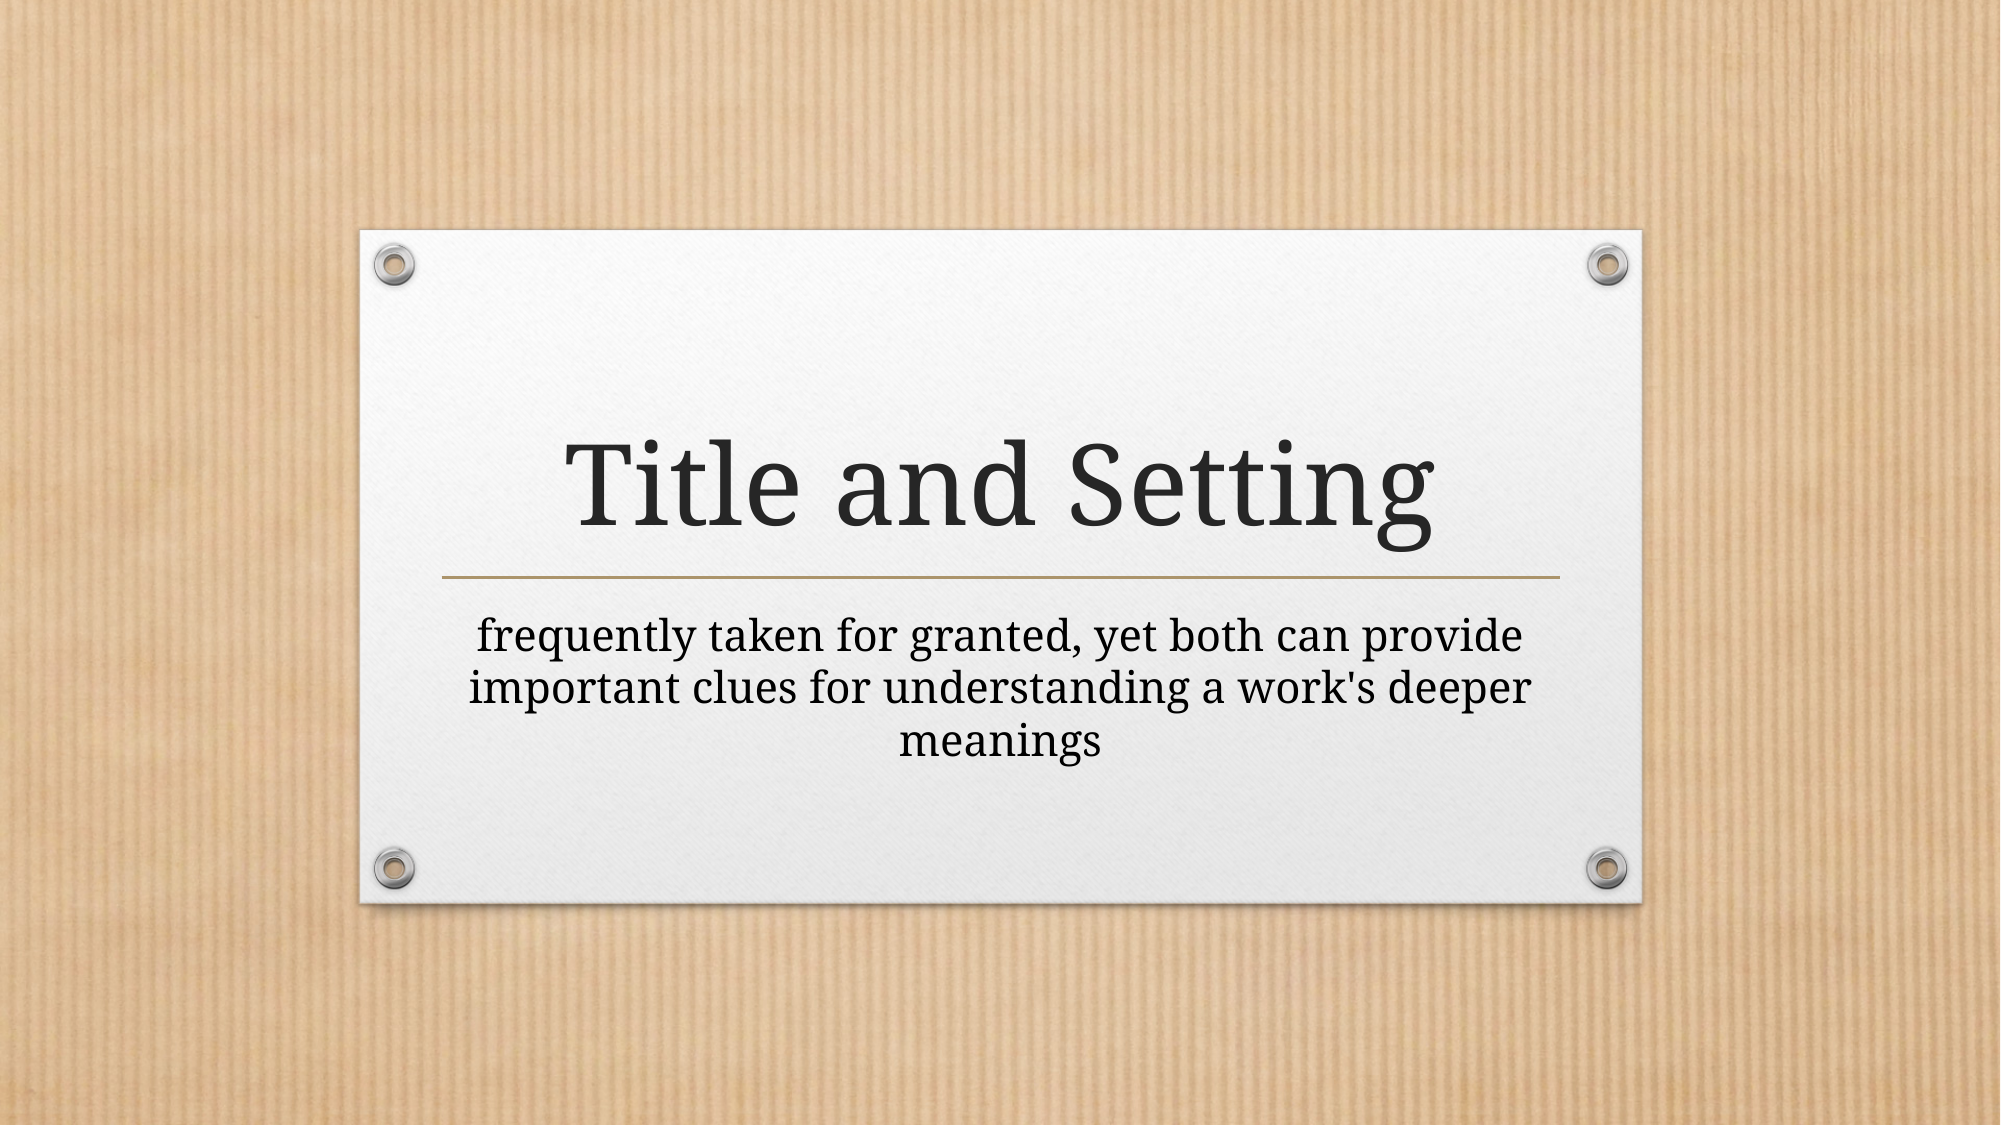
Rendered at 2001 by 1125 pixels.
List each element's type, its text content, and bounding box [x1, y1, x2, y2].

subtitle frequently taken for granted, yet both can provide important clues for understanding a work's deeper meanings [441, 600, 1560, 817]
picture [0, 0, 2001, 1125]
title Title and Setting [441, 306, 1560, 556]
